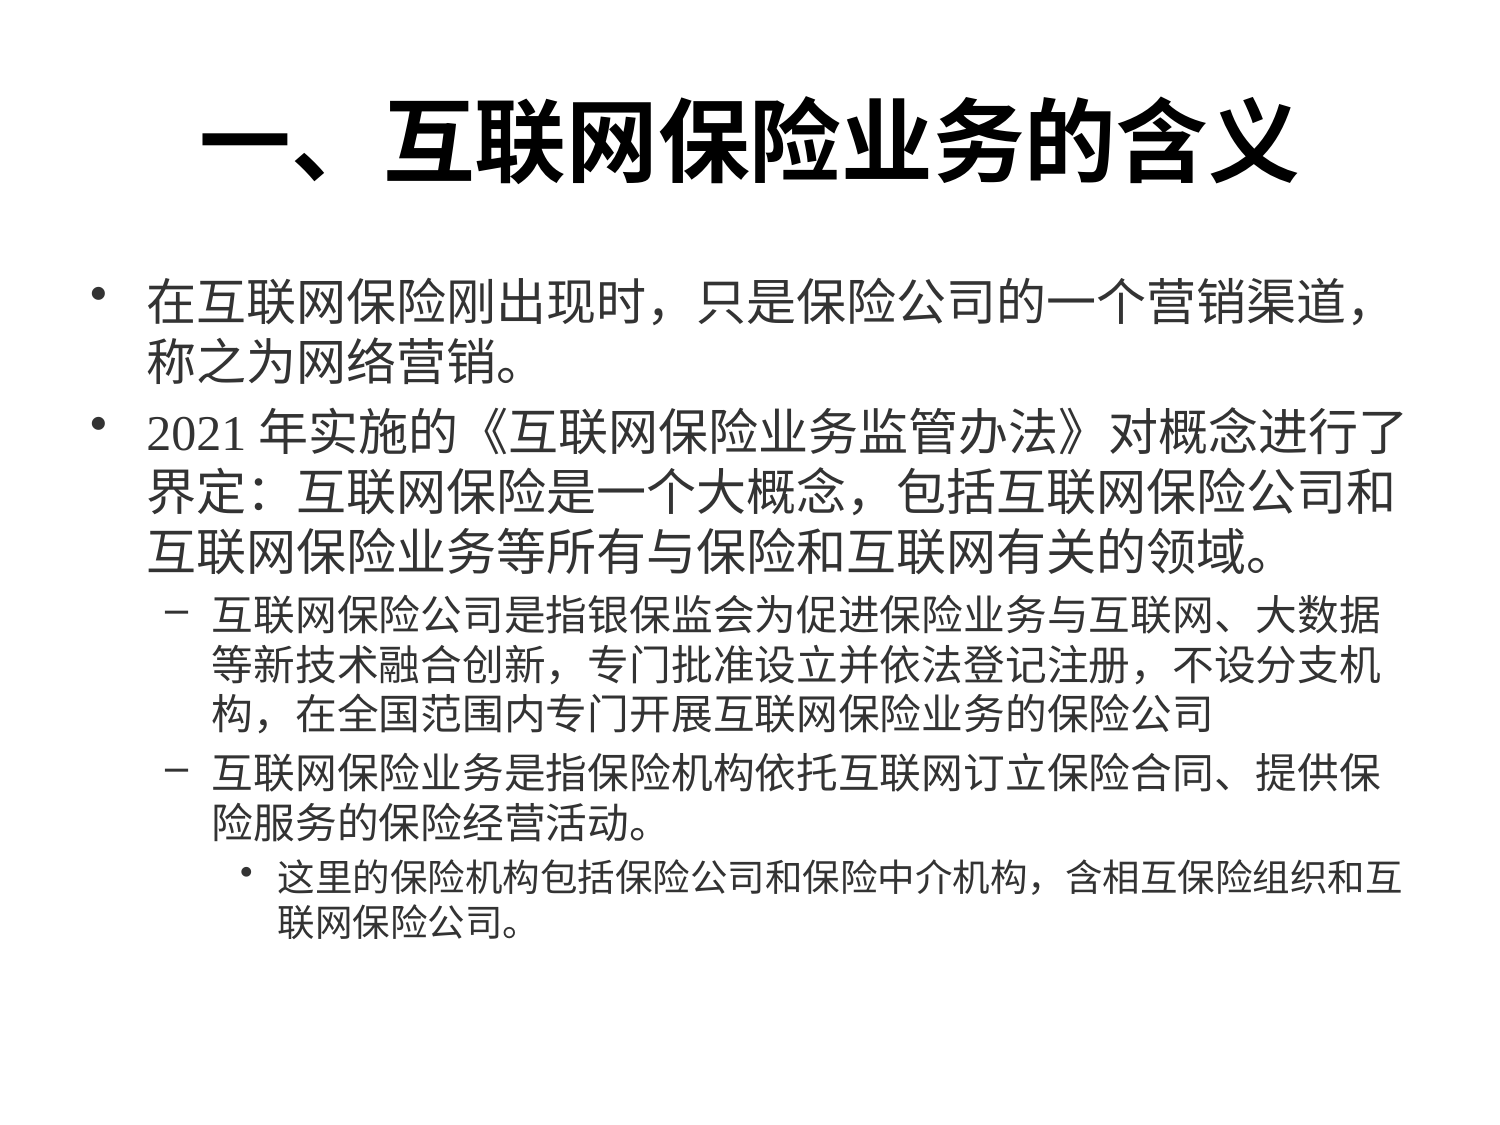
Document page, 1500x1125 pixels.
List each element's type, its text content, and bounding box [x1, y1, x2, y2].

title 一、互联网保险业务的含义 [75, 45, 1425, 233]
list 在互联网保险刚出现时，只是保险公司的一个营销渠道，称之为网络营销。 2021年实施的《互联网保险业务监管办法》对概念进行了界定：互联网保险是一个大概念，包括互联网保险公司和互联网保险业务等所有与保险和互联网有关的领域。 互联网保险公司是指银保监会为促进保险业务与互联网、大数据等新技术融合创新，专门批准设立并依法登记注册，不设分支机构，在全国范围内专门开展互联网保险业务的保险公司 互联网保险业务是指保险机构依托互联网订立保险合同、提供保险服务的保险经营活动。 这里的保险机构包括保险公司和保险中介机构，含相互保险组织和互联网保险公司。 [75, 262, 1425, 1005]
